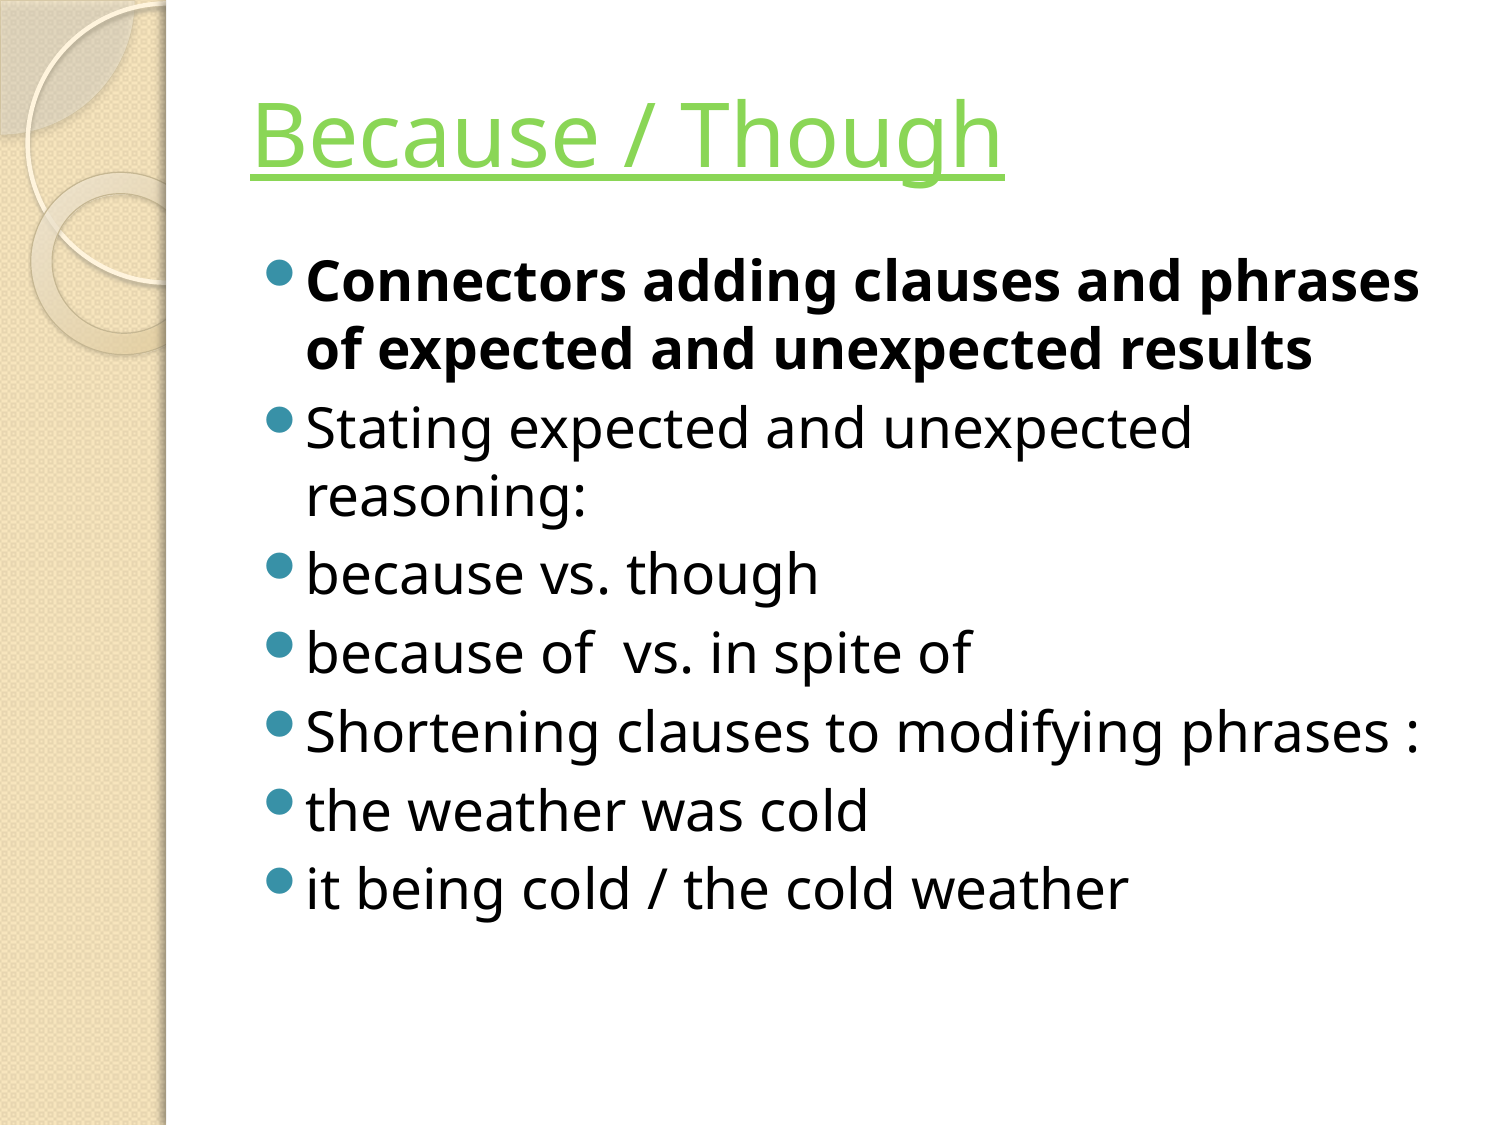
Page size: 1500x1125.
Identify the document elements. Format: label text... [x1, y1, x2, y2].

title Because / Though [235, 45, 1466, 233]
list Connectors adding clauses and phrases of expected and unexpected results Stating expected and unexpected reasoning: because vs. though because of vs. in spite of Shortening clauses to modifying phrases : the weather was cold it being cold / the cold weather [235, 237, 1466, 1025]
